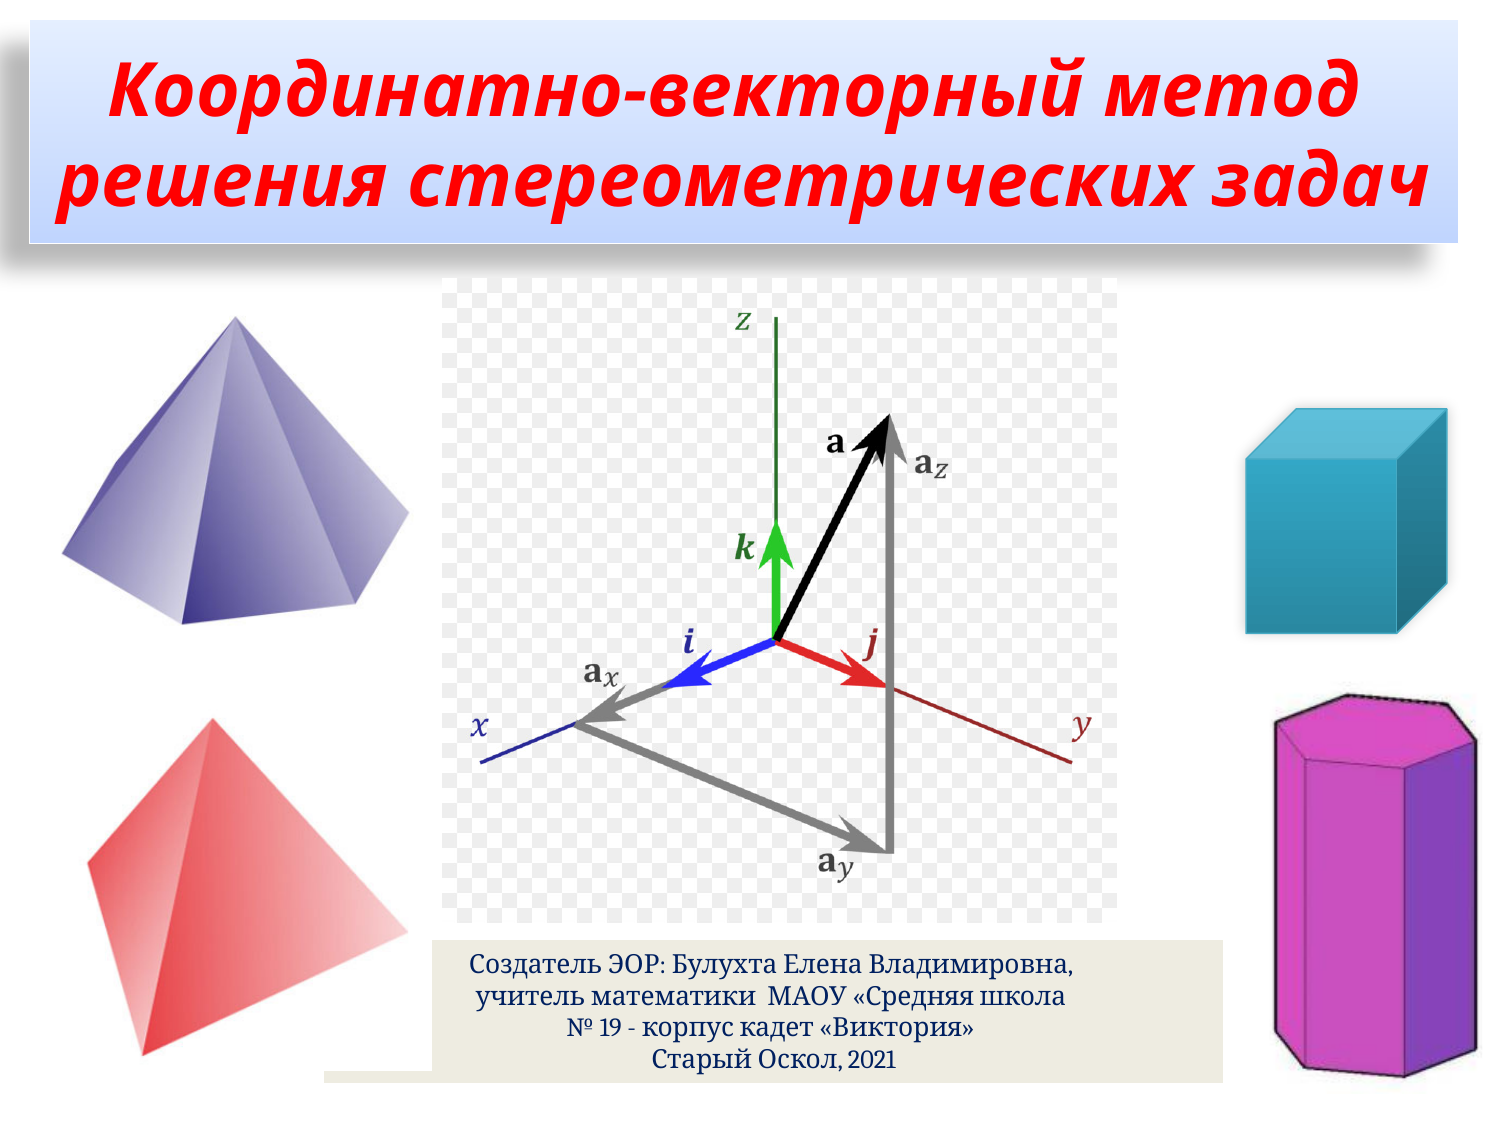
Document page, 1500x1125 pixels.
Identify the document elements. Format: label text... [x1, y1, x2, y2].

picture [52, 290, 420, 658]
text_box [1245, 408, 1448, 635]
picture [442, 278, 1117, 923]
picture [52, 692, 432, 1071]
picture [1269, 668, 1483, 1095]
title Координатно-векторный метод решения стереометрических задач [29, 18, 1459, 244]
text_box Создатель ЭОР: Булухта Елена Владимировна, учитель математики МАОУ «Средняя школа № 19 - корпус кадет «Виктория» Старый Оскол, 2021 [324, 940, 1223, 1083]
